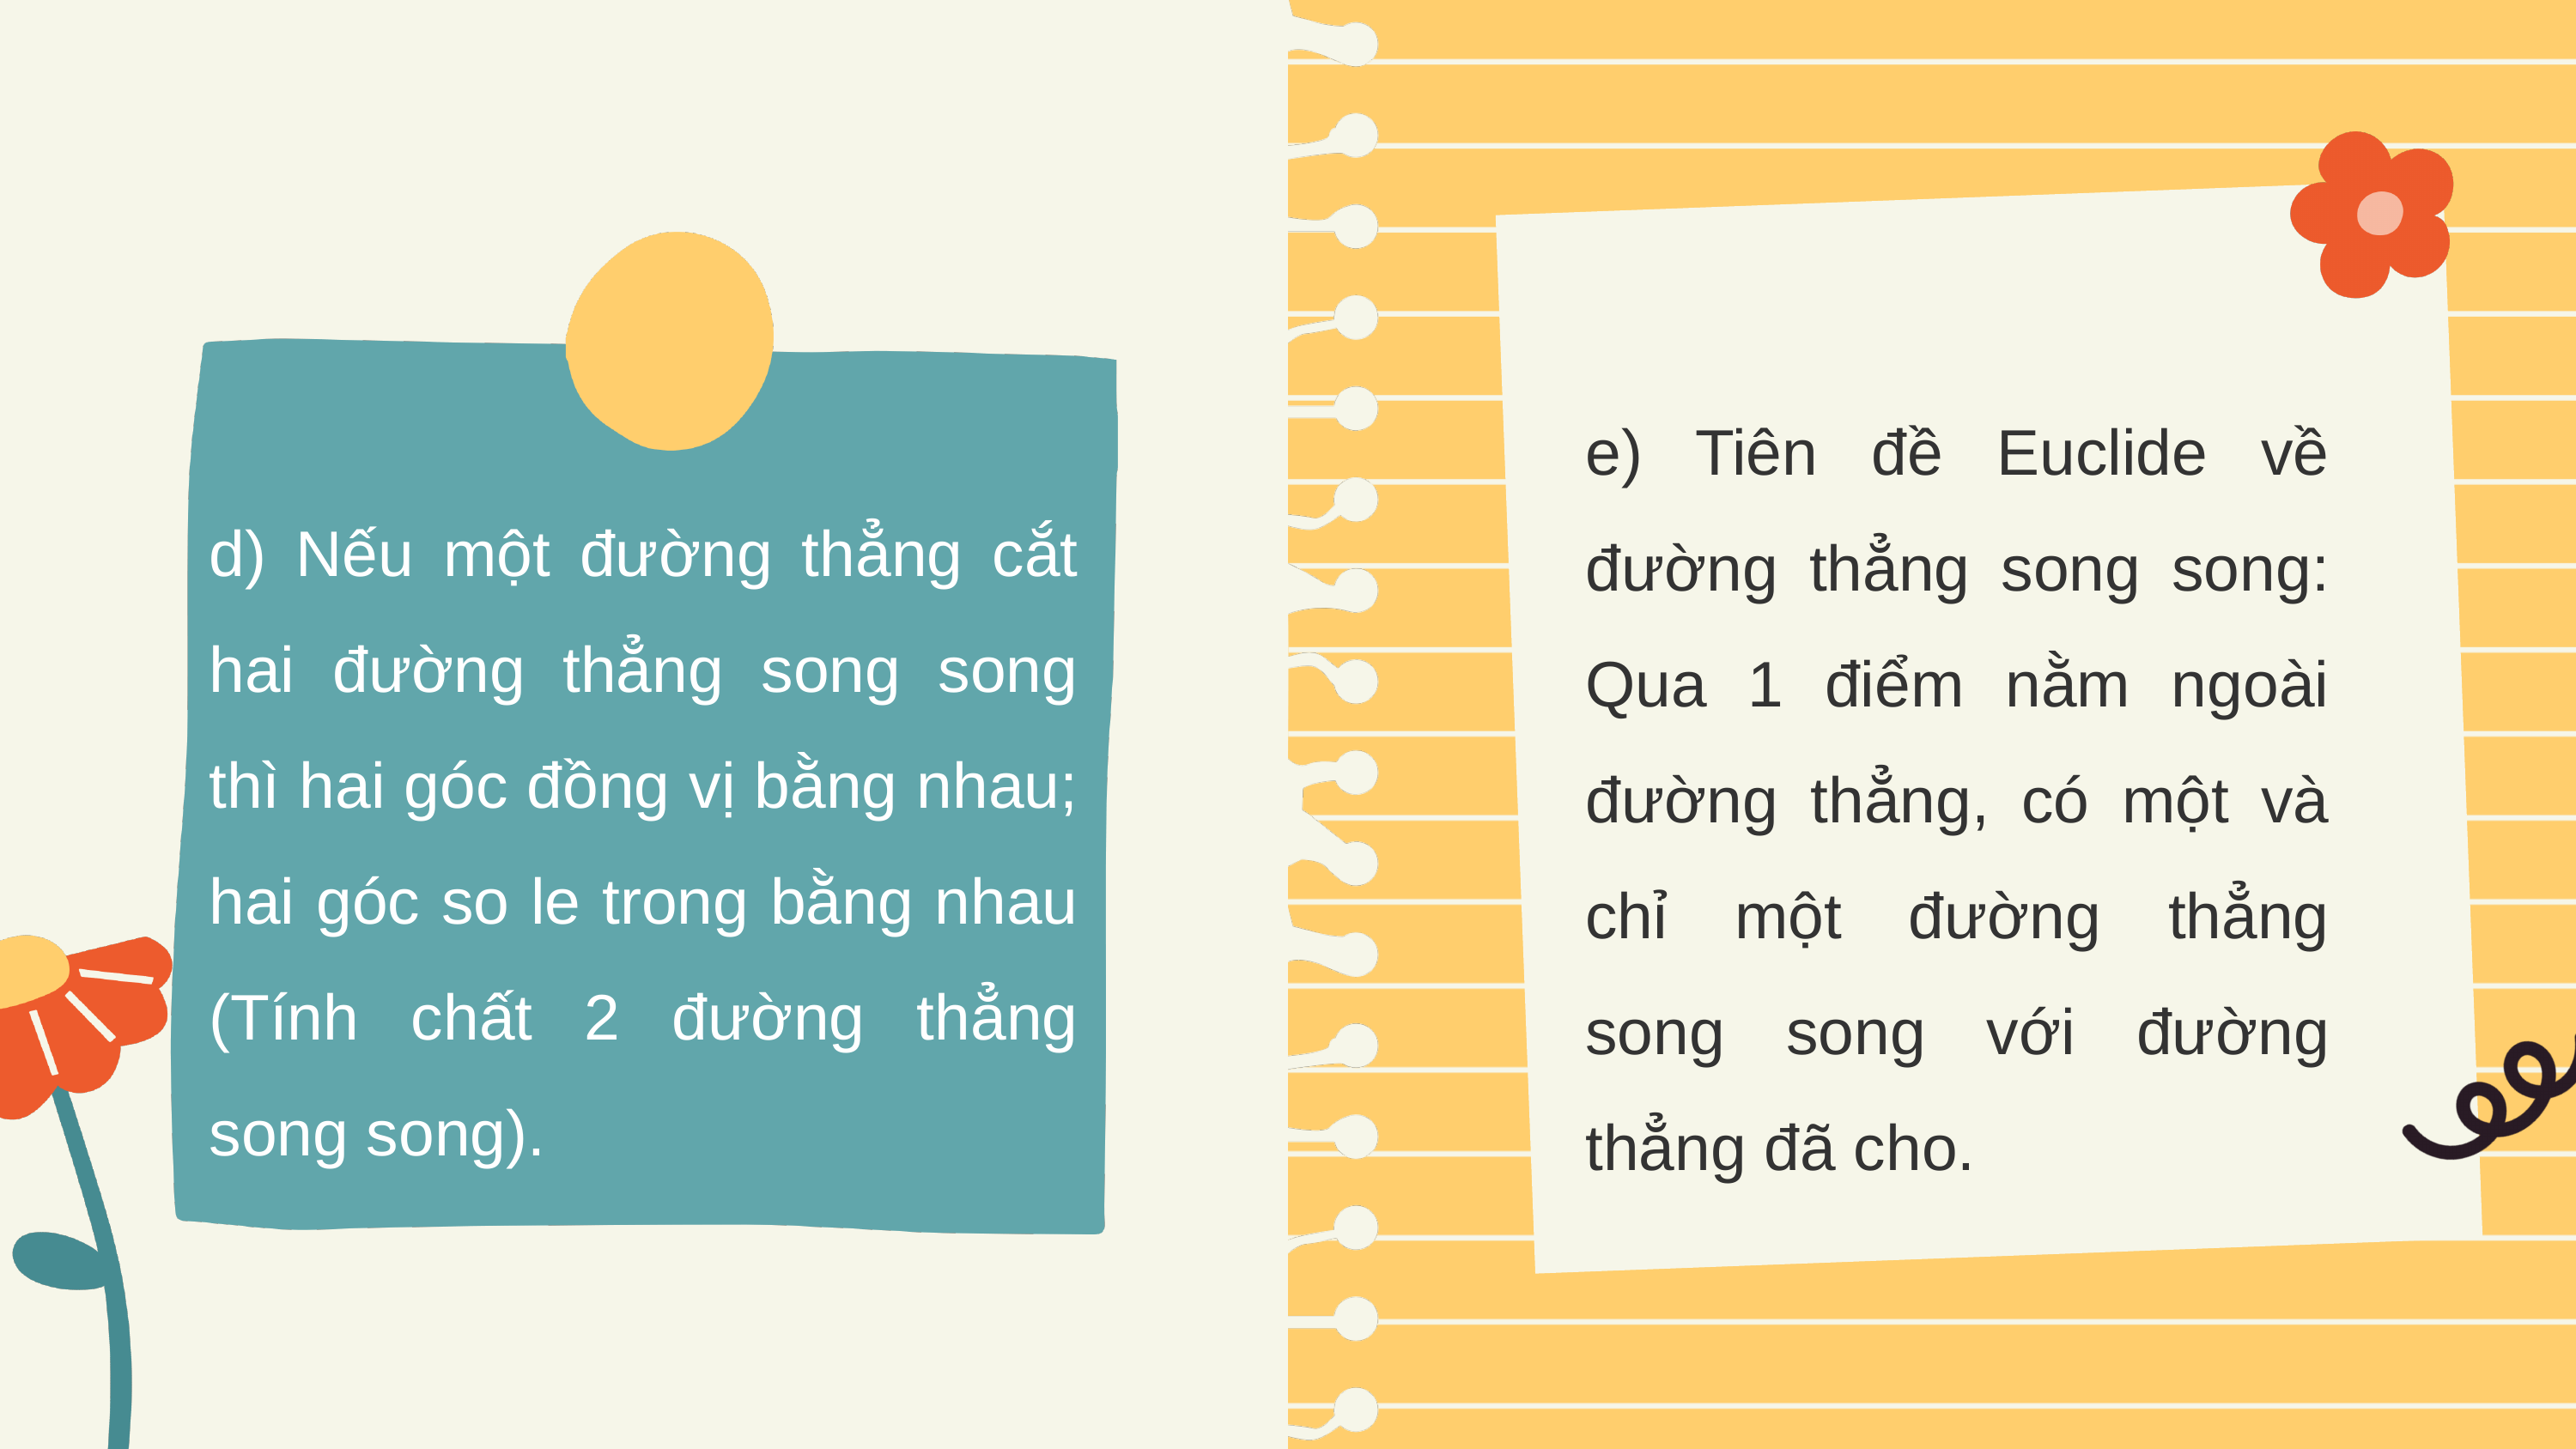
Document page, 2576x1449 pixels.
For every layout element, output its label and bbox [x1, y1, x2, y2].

picture [0, 214, 1118, 1449]
text_box [1515, 197, 2464, 1257]
picture [1287, 0, 2576, 1449]
